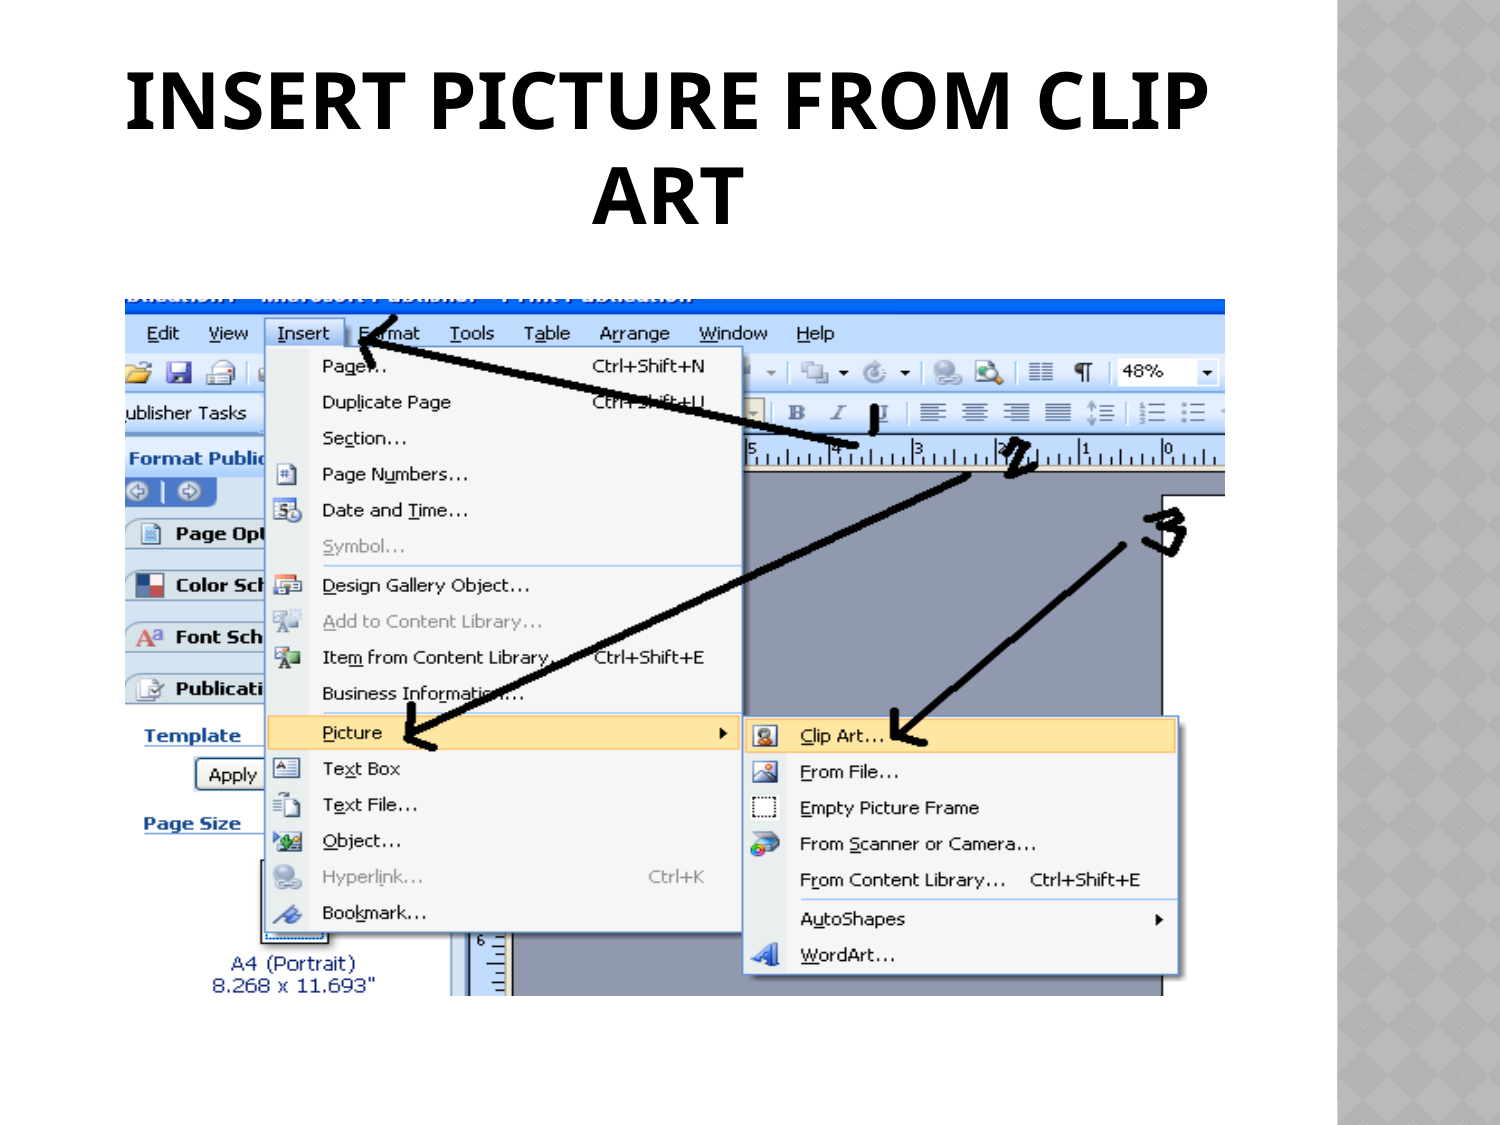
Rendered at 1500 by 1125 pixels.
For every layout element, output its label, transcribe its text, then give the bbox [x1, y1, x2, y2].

title Insert picture from clip art [75, 52, 1263, 240]
picture [124, 299, 1226, 996]
